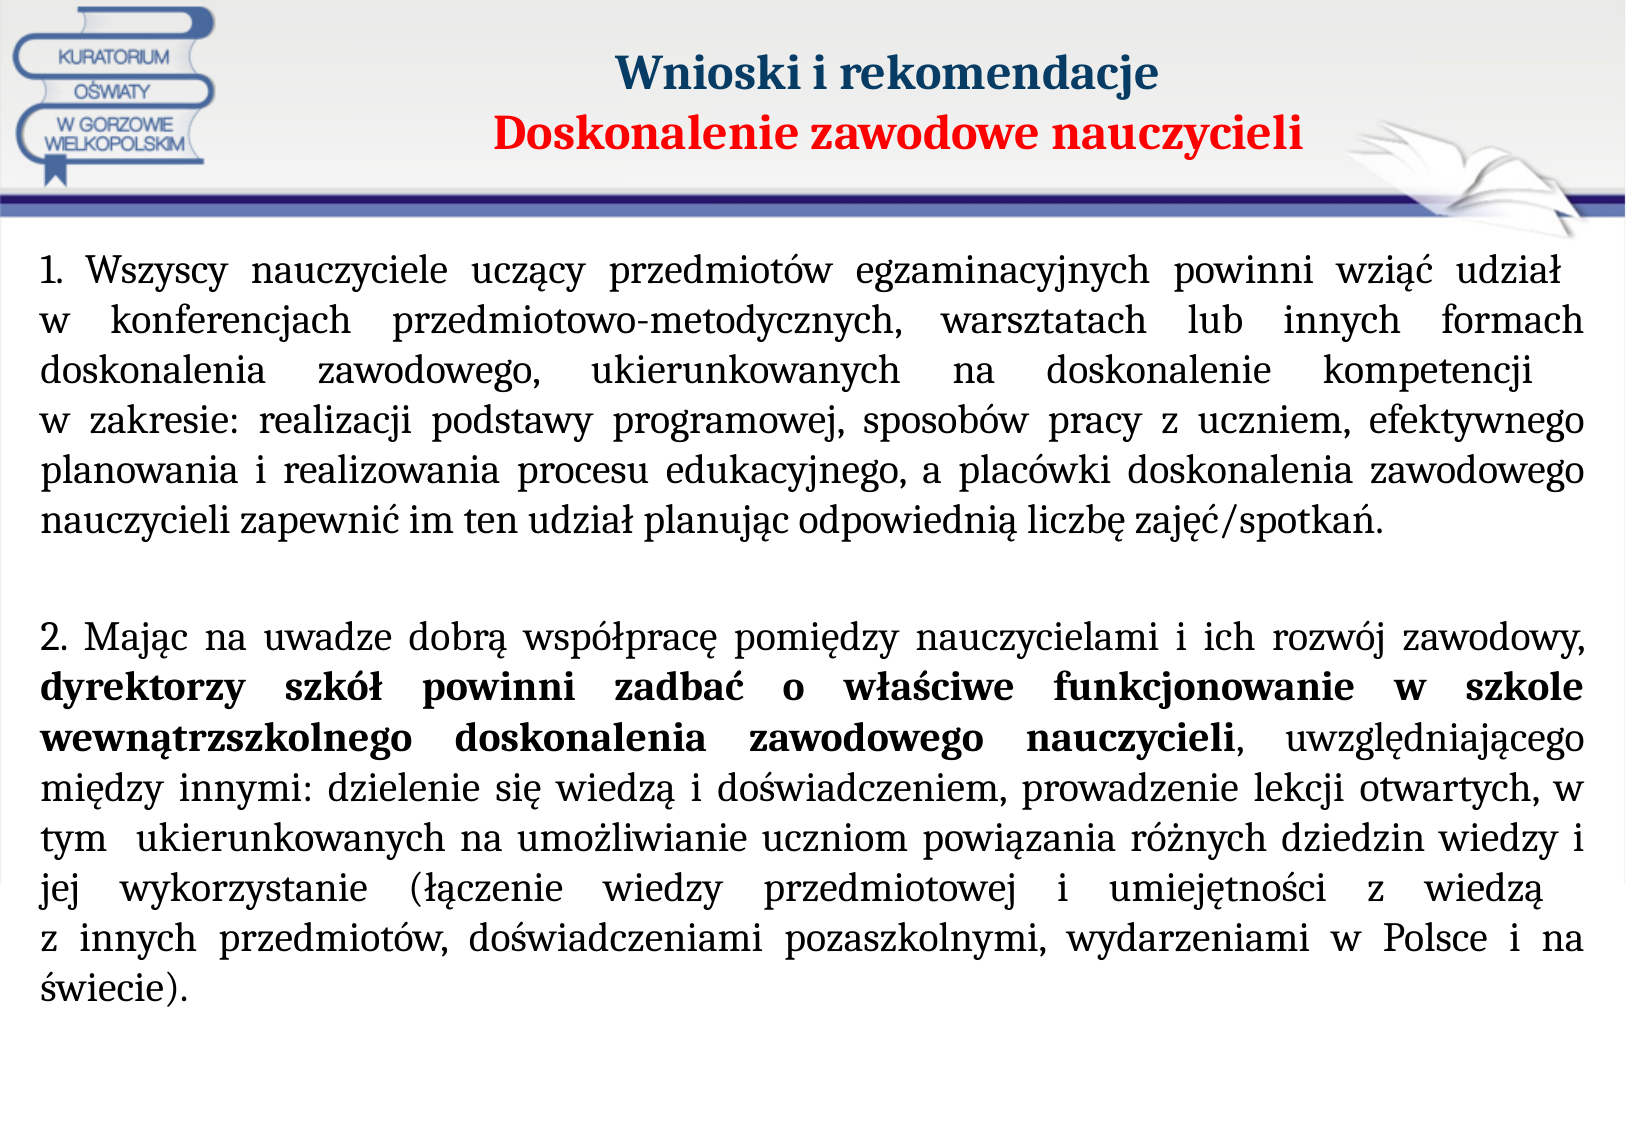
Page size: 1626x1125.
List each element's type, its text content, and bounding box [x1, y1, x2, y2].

picture [0, 0, 1626, 1125]
title Wnioski i rekomendacje Doskonalenie zawodowe nauczycieli [198, 23, 1600, 176]
list 1. Wszyscy nauczyciele uczący przedmiotów egzaminacyjnych powinni wziąć udział w konferencjach przedmiotowo-metodycznych, warsztatach lub innych formach doskonalenia zawodowego, ukierunkowanych na doskonalenie kompetencji w zakresie: realizacji podstawy programowej, sposobów pracy z uczniem, efektywnego planowania i realizowania procesu edukacyjnego, a placówki doskonalenia zawodowego nauczycieli zapewnić im ten udział planując odpowiednią liczbę zajęć/spotkań. 2. Mając na uwadze dobrą współpracę pomiędzy nauczycielami i ich rozwój zawodowy, dyrektorzy szkół powinni zadbać o właściwe funkcjonowanie w szkole wewnątrzszkolnego doskonalenia zawodowego nauczycieli, uwzględniającego między innymi: dzielenie się wiedzą i doświadczeniem, prowadzenie lekcji otwartych, w tym ukierunkowanych na umożliwianie uczniom powiązania różnych dziedzin wiedzy i jej wykorzystanie (łączenie wiedzy przedmiotowej i umiejętności z wiedzą z innych przedmiotów, doświadczeniami pozaszkolnymi, wydarzeniami w Polsce i na świecie). [25, 234, 1600, 1125]
